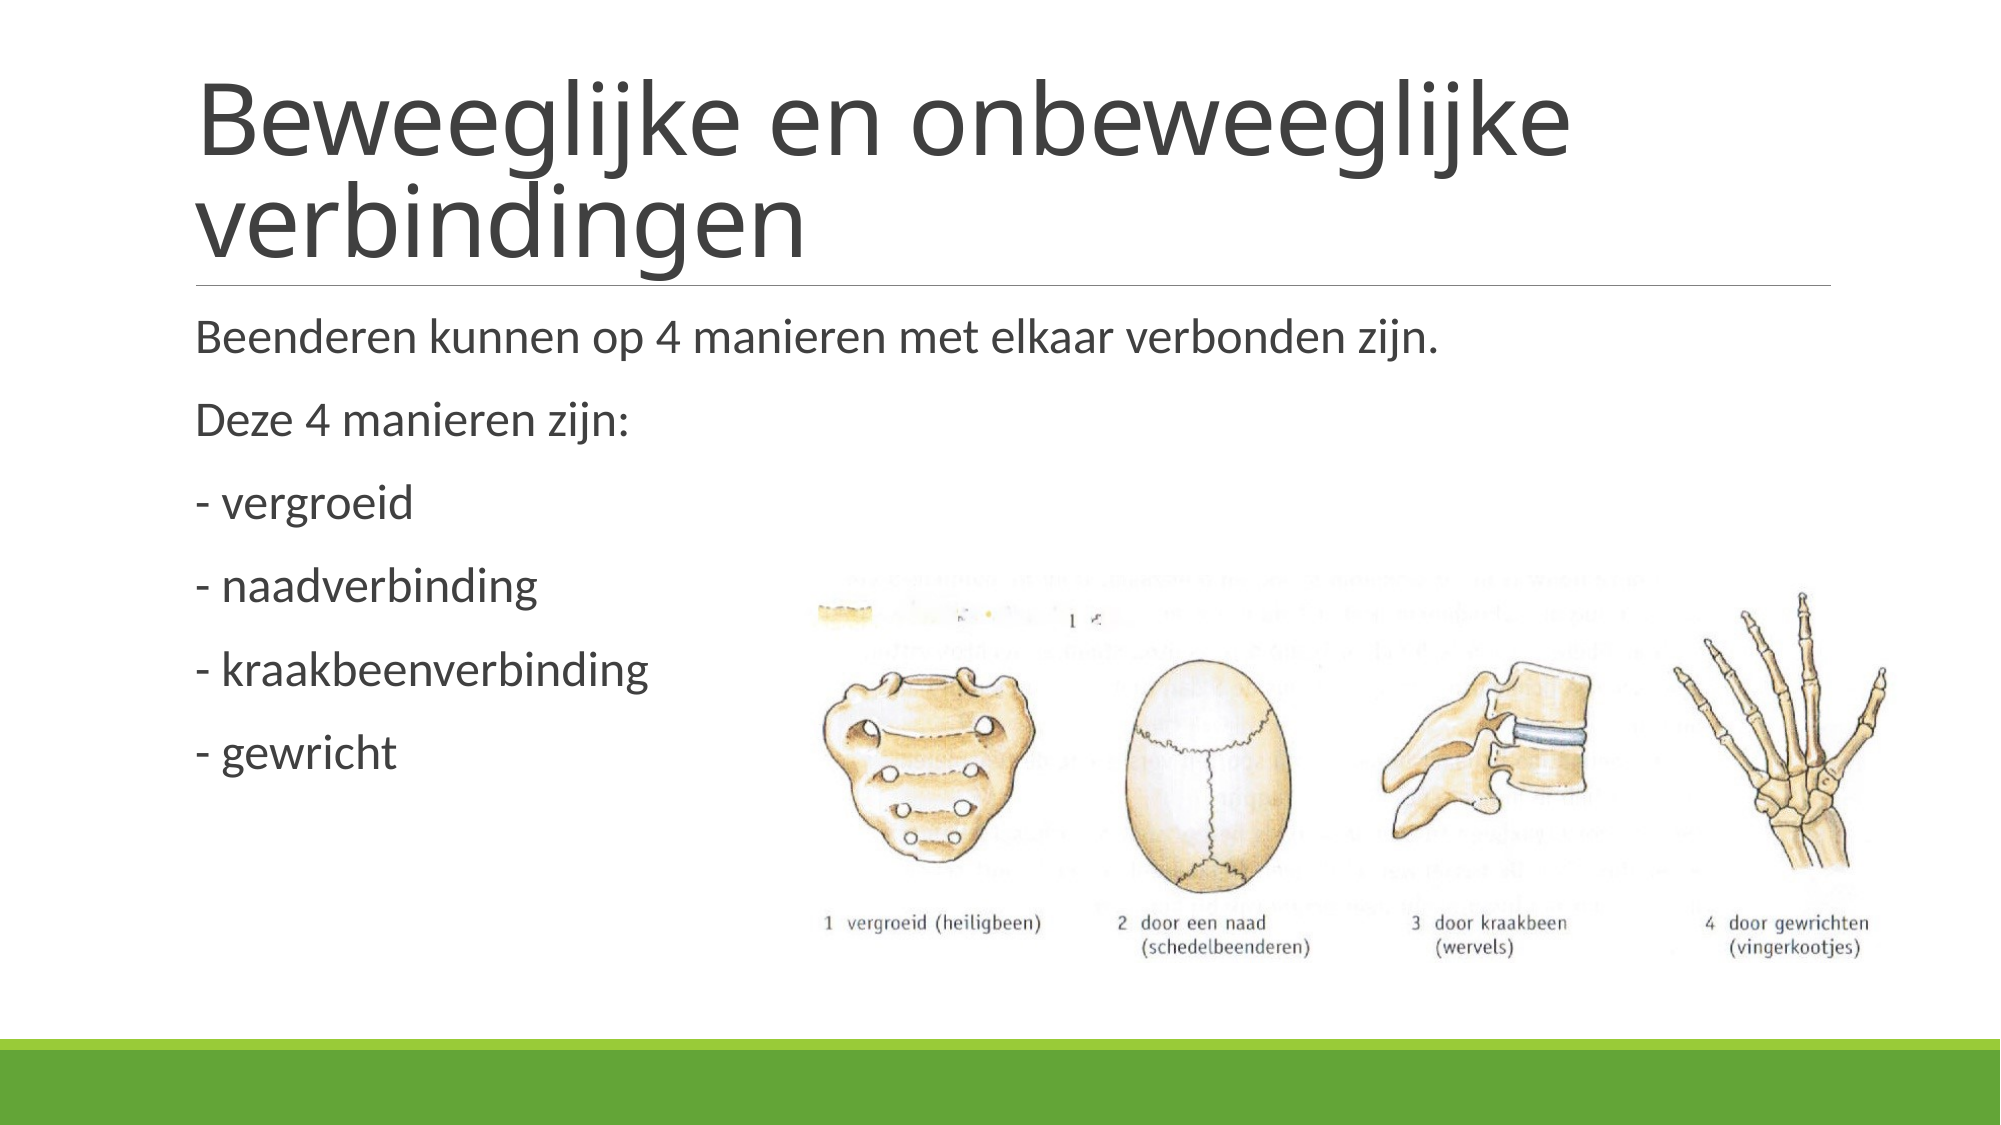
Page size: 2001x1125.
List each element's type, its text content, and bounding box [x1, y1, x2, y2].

title Beweeglijke en onbeweeglijke verbindingen [180, 47, 1830, 285]
picture [794, 574, 1944, 964]
list Beenderen kunnen op 4 manieren met elkaar verbonden zijn. Deze 4 manieren zijn: - vergroeid - naadverbinding - kraakbeenverbinding - gewricht [180, 302, 1830, 963]
